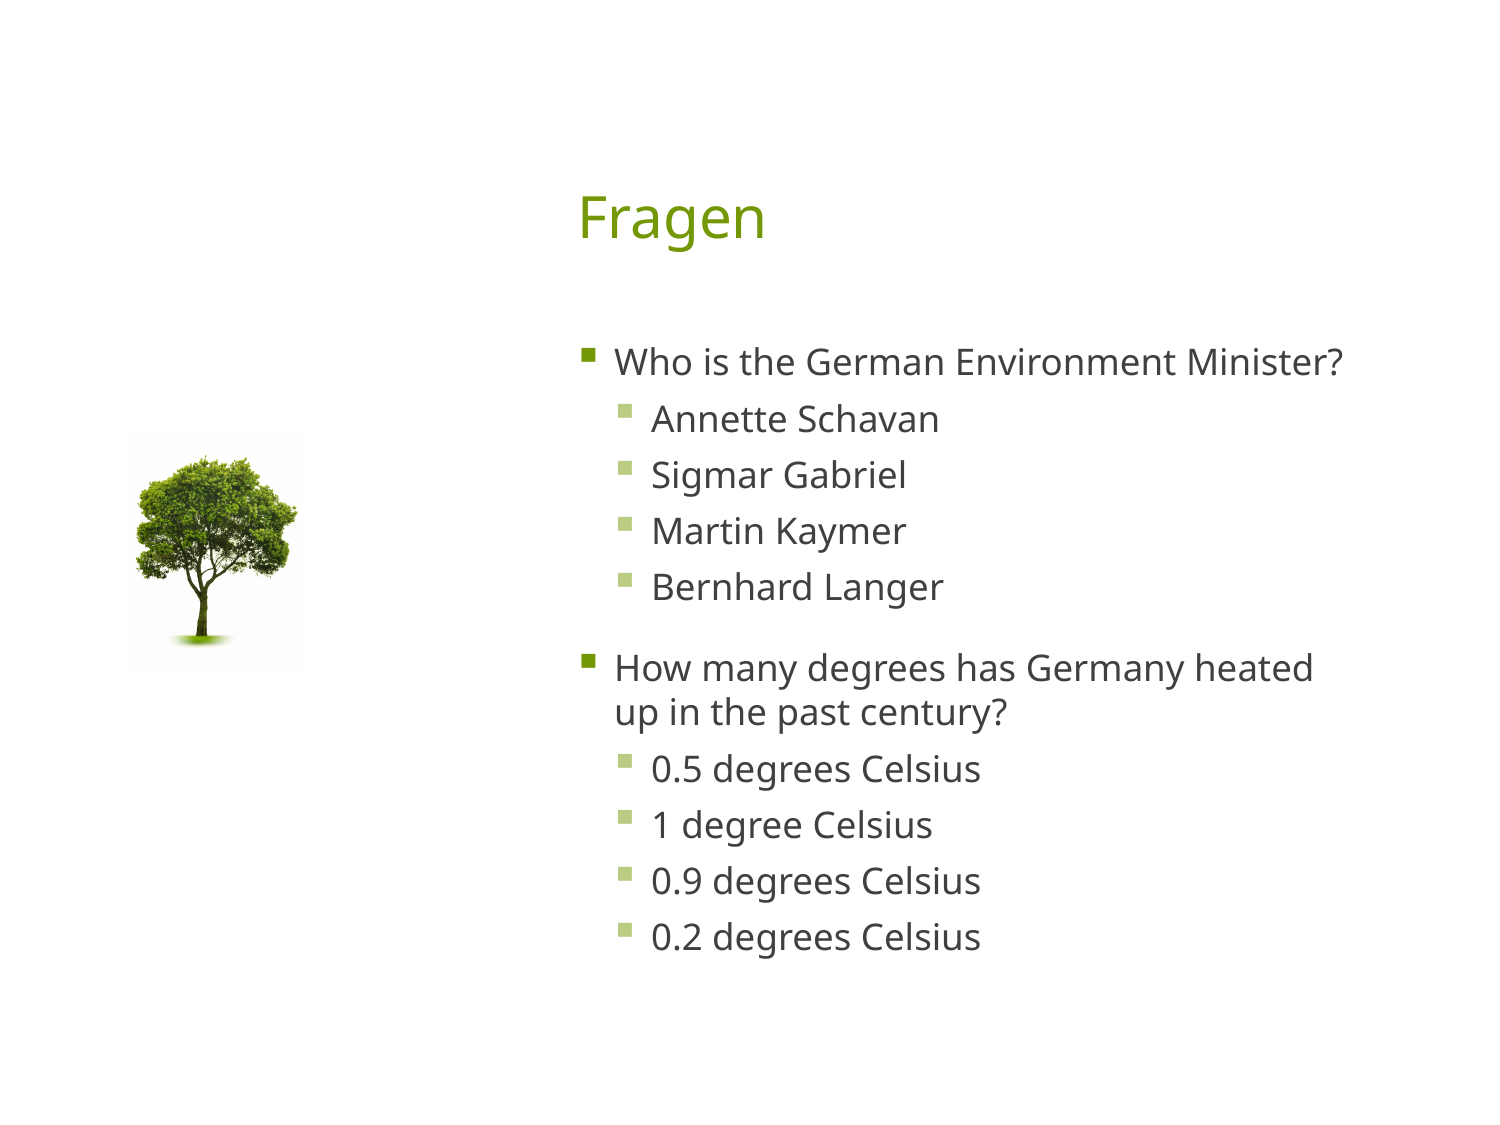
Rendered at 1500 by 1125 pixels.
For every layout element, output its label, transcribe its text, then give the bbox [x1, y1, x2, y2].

list Who is the German Environment Minister? Annette Schavan Sigmar Gabriel Martin Kaymer Bernhard Langer How many degrees has Germany heated up in the past century? 0.5 degrees Celsius 1 degree Celsius 0.9 degrees Celsius 0.2 degrees Celsius [562, 331, 1374, 1005]
title Fragen [562, 112, 1375, 258]
picture [128, 429, 305, 675]
